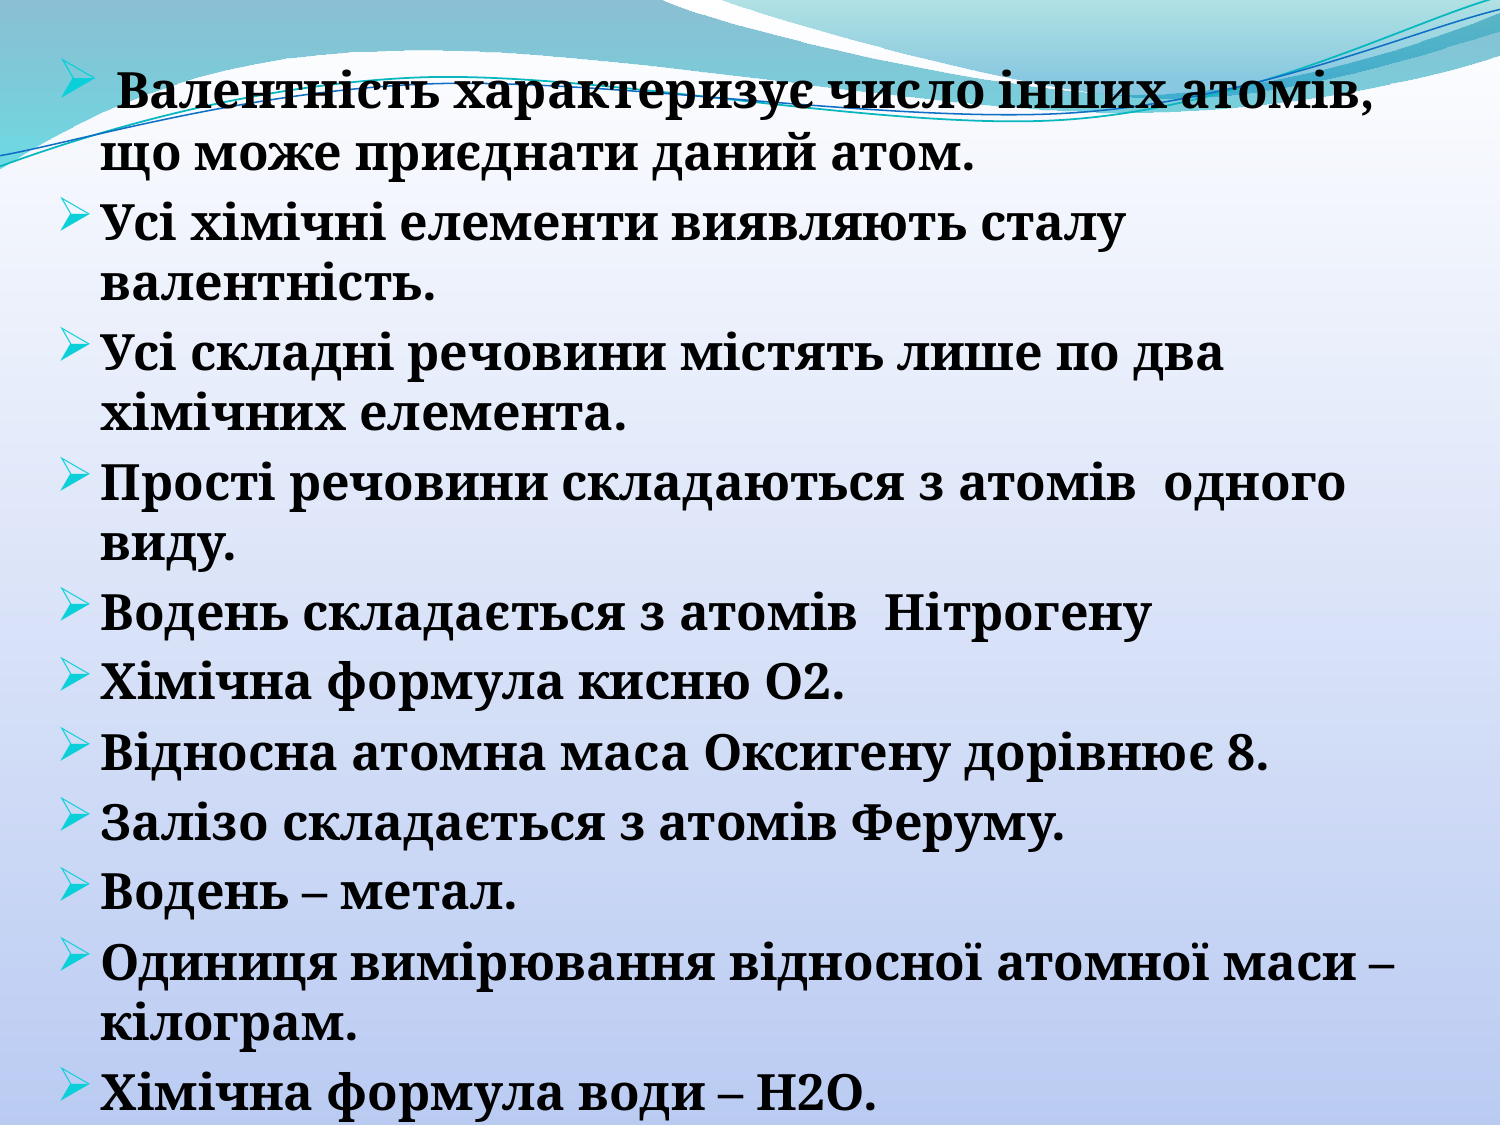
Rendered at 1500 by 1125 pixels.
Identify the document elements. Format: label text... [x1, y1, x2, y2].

list Валентність характеризує число інших атомів, що може приєднати даний атом. Усі хімічні елементи виявляють сталу валентність. Усі складні речовини містять лише по два хімічних елемента. Прості речовини складаються з атомів одного виду. Водень складається з атомів Нітрогену Хімічна формула кисню О2. Відносна атомна маса Оксигену дорівнює 8. Залізо складається з атомів Феруму. Водень – метал. Одиниця вимірювання відносної атомної маси – кілограм. Хімічна формула води – Н2О. Атом – це хімічно неподільна частинка. [41, 42, 1465, 976]
